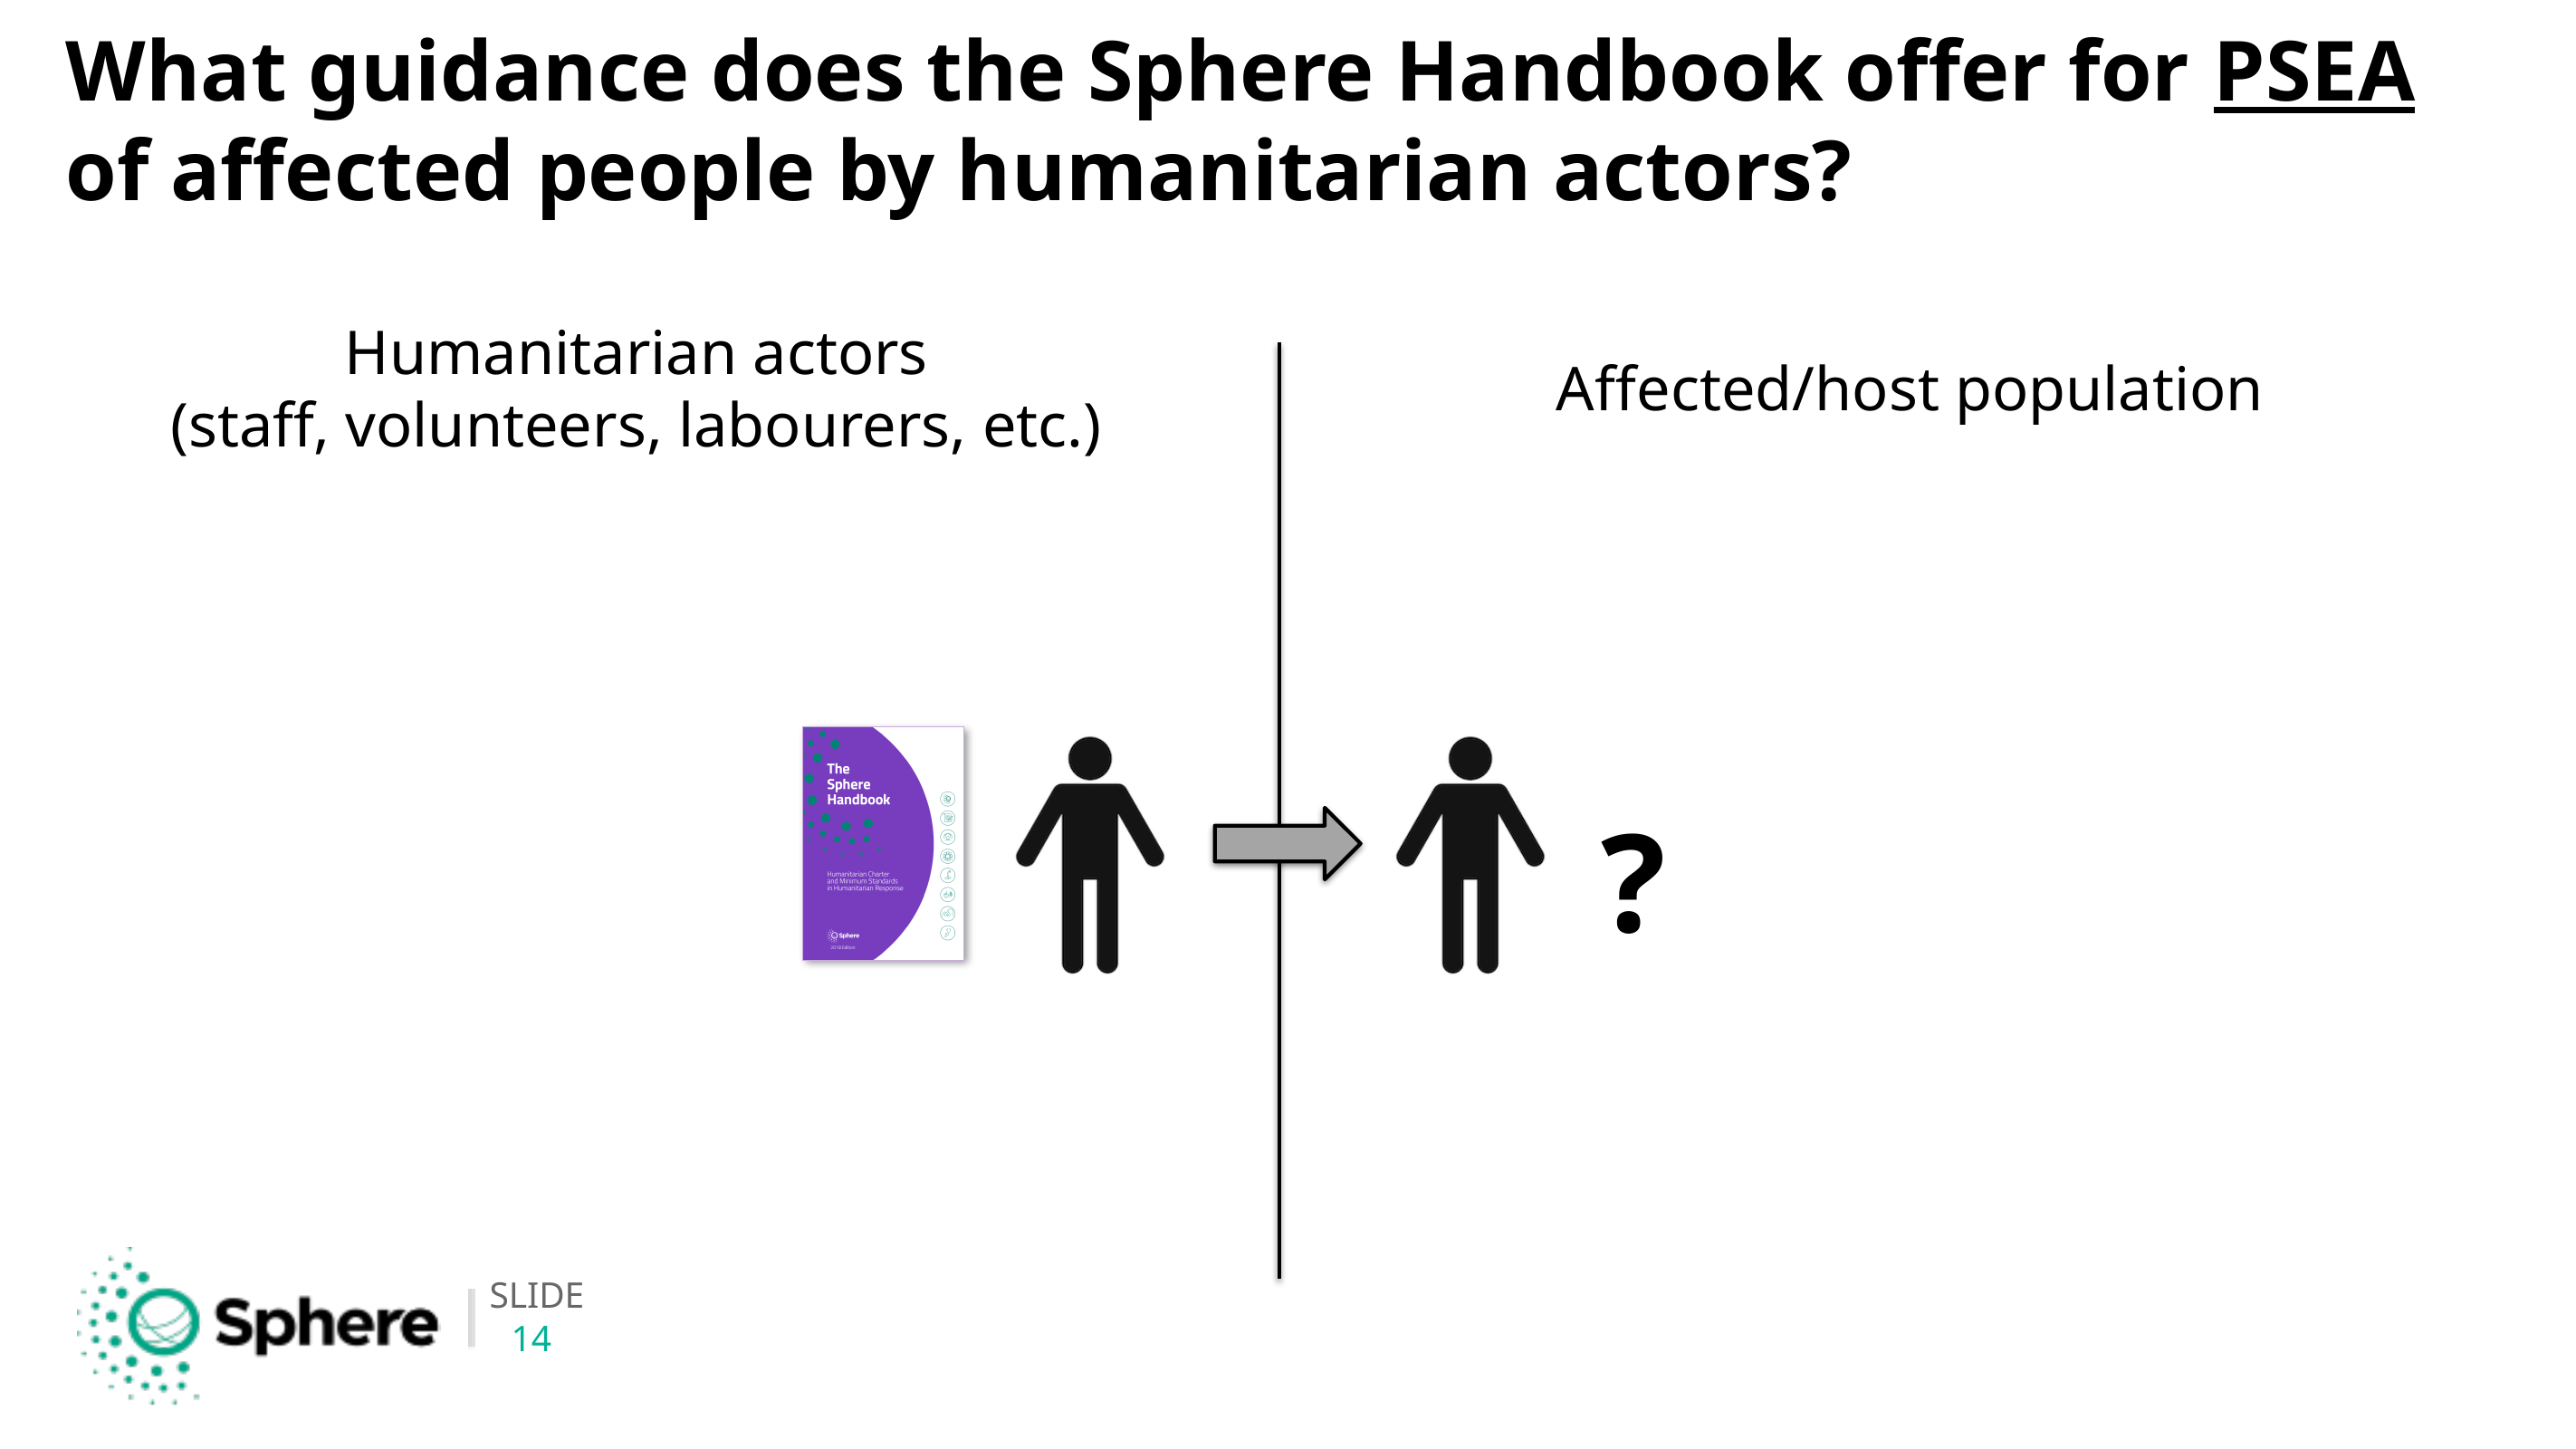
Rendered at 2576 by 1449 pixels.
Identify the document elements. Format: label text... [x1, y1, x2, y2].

picture [468, 1289, 479, 1349]
text_box Humanitarian actors (staff, volunteers, labourers, etc.) [162, 306, 1111, 467]
picture [77, 1247, 441, 1407]
picture [802, 726, 965, 961]
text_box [1005, 724, 1681, 987]
text_box Affected/host population [1548, 342, 2273, 431]
slide_number 14 [503, 1308, 563, 1367]
title What guidance does the Sphere Handbook offer for PSEA of affected people by humanitarian actors? [57, 10, 2522, 179]
